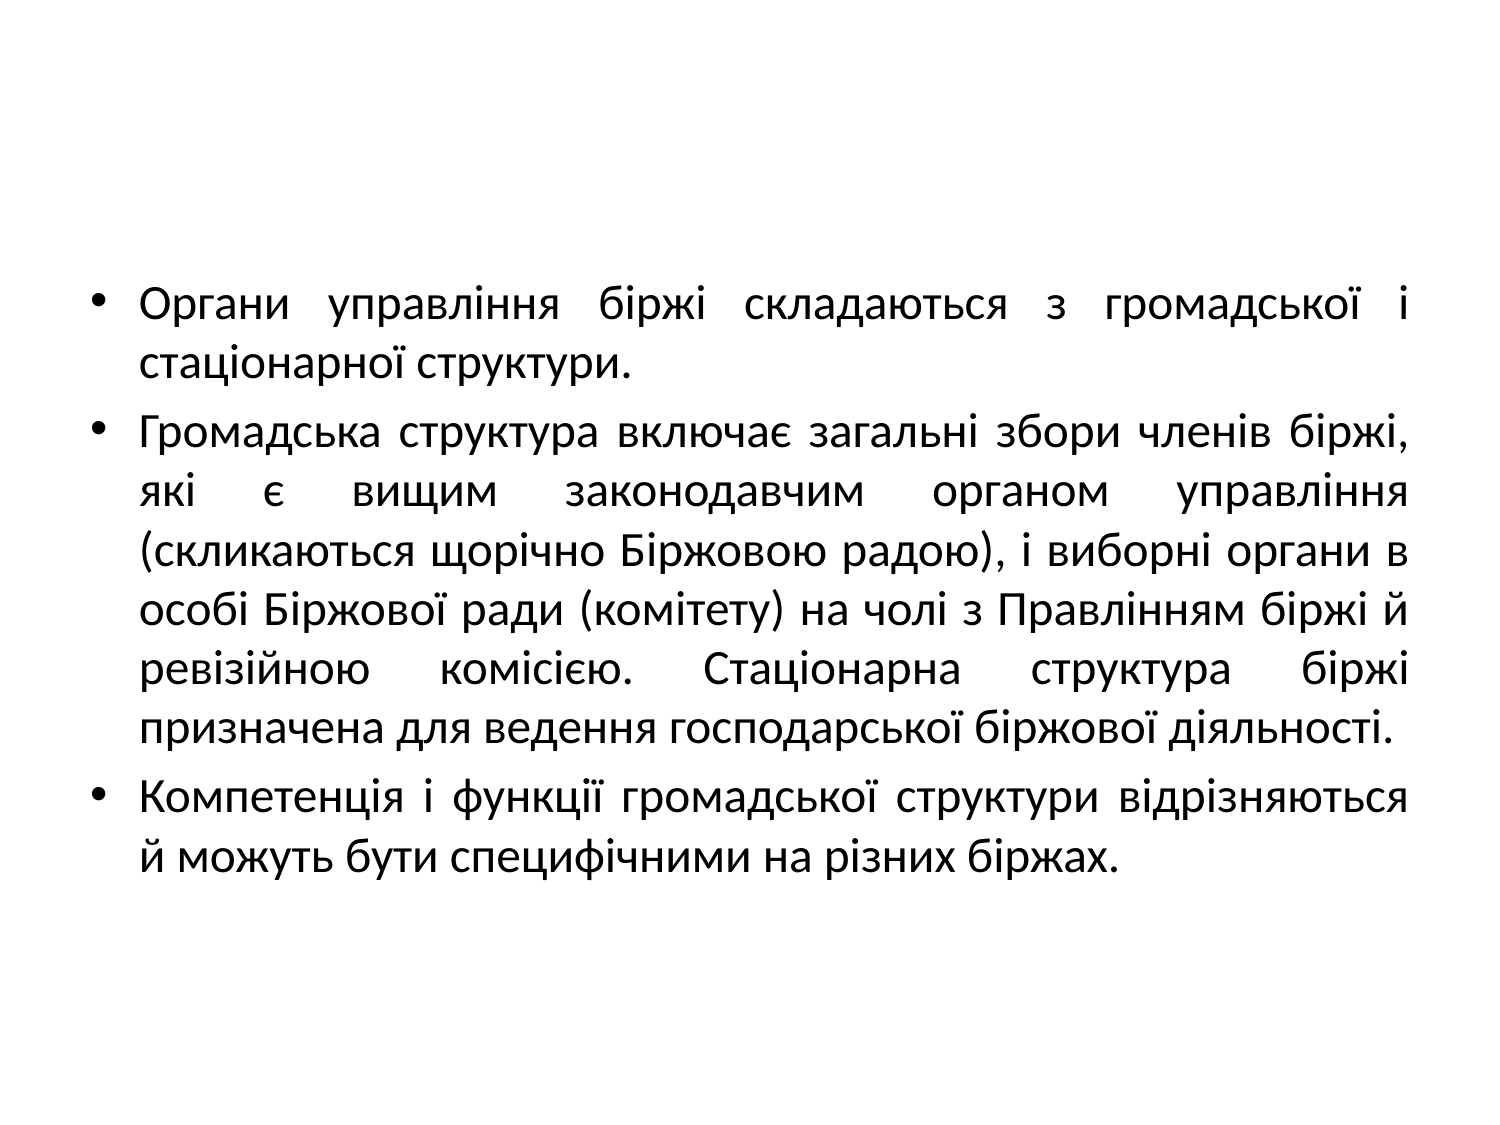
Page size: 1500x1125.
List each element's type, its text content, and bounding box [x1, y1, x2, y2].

list Органи управління біржі складаються з громадської і стаціонарної структури. Громадська структура включає загальні збори членів біржі, які є вищим законодавчим органом управління (скликаються щорічно Біржовою радою), і виборні органи в особі Біржової ради (комітету) на чолі з Правлінням біржі й ревізійною комісією. Стаціонарна структура біржі призначена для ведення господарської біржової діяльності. Компетенція і функції громадської структури відрізняються й можуть бути специфічними на різних біржах. [75, 262, 1425, 1005]
